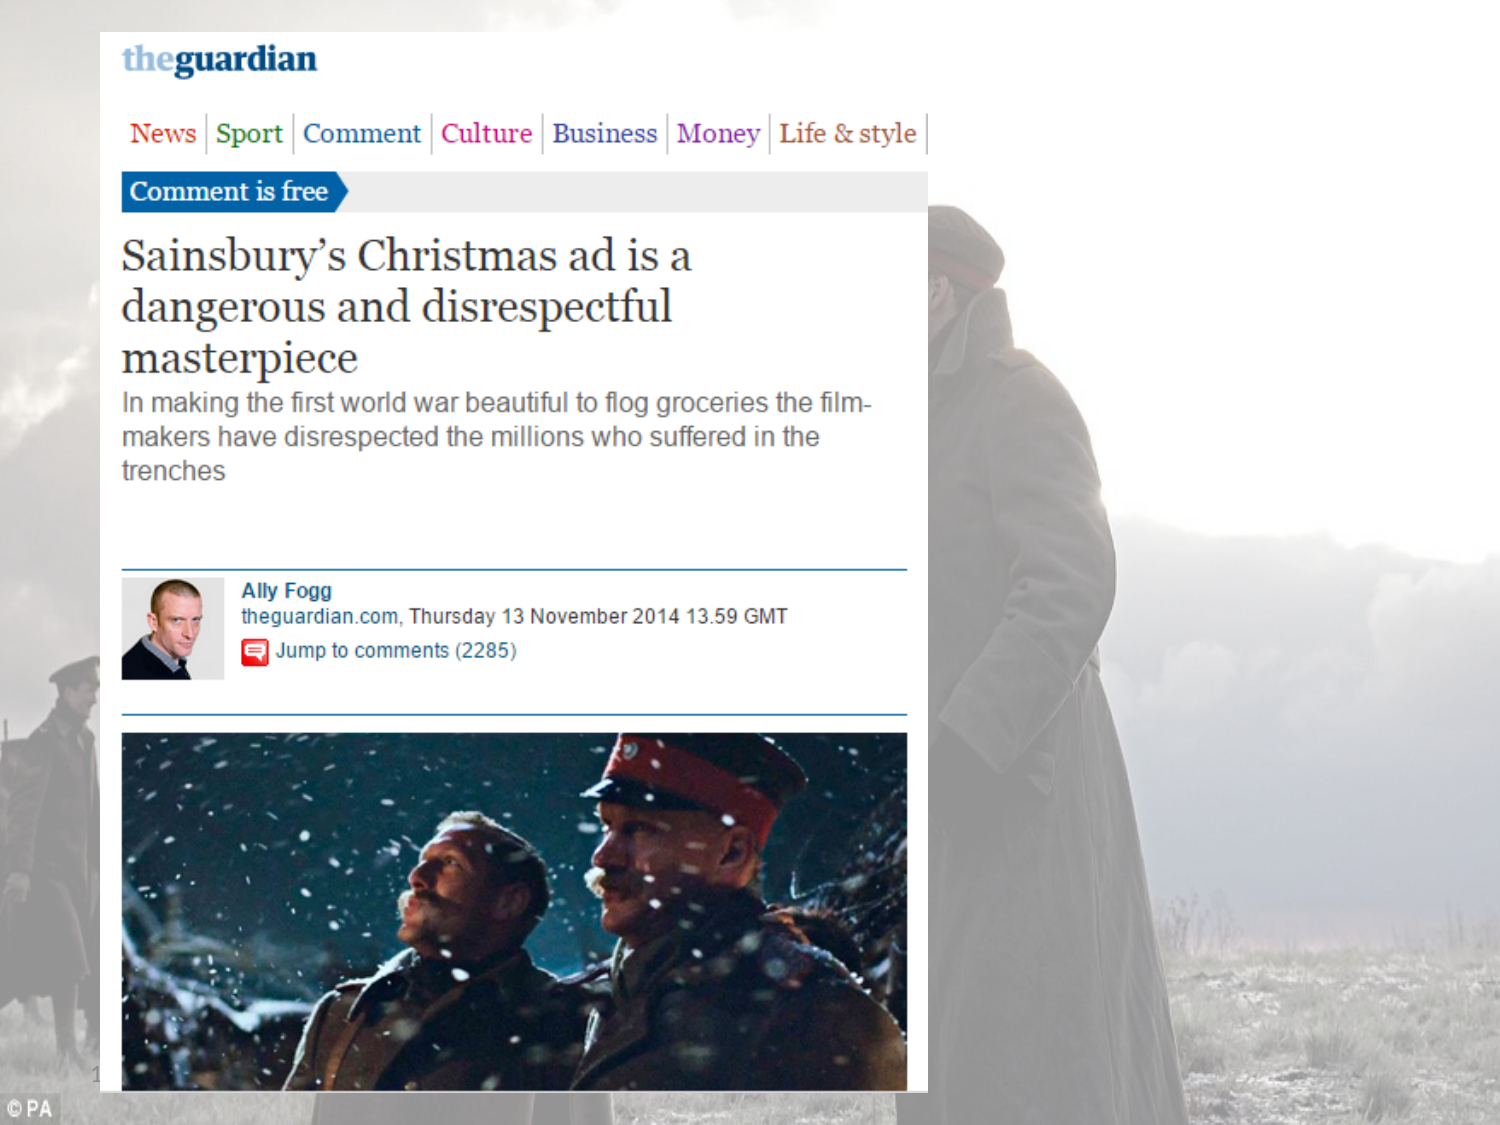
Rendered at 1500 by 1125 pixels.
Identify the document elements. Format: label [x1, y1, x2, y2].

picture [100, 32, 928, 1093]
slide_number [75, 1042, 425, 1103]
